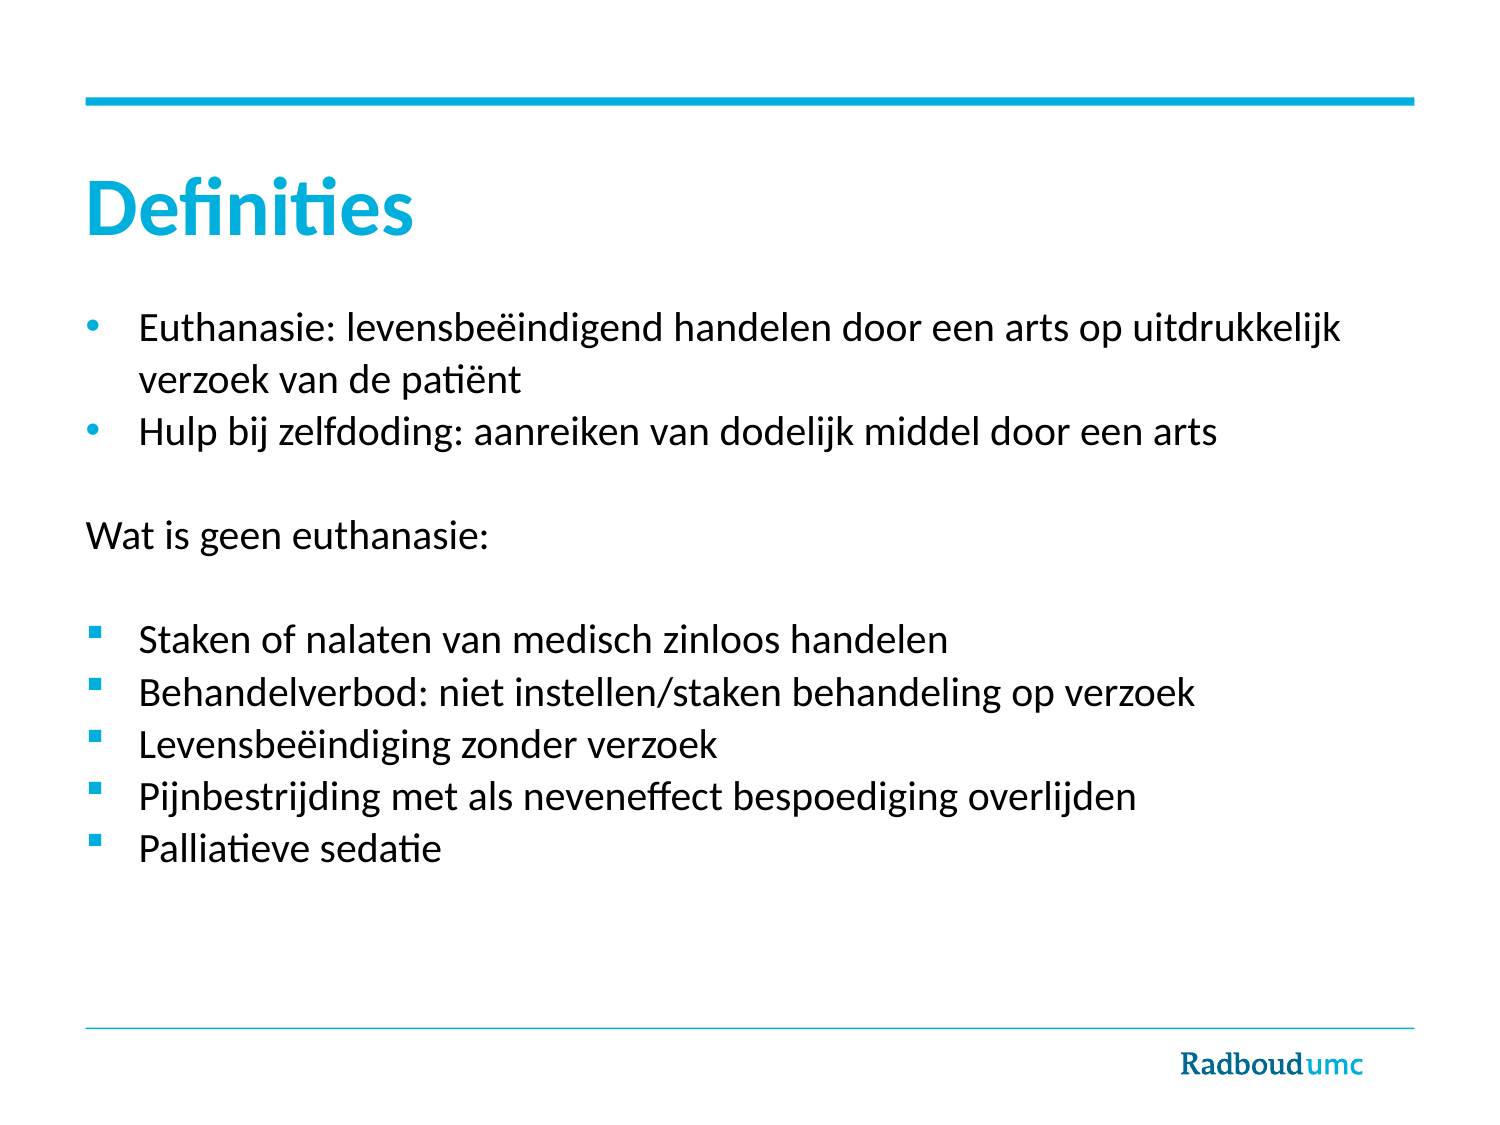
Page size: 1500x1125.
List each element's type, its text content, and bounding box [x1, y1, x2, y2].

list Euthanasie: levensbeëindigend handelen door een arts op uitdrukkelijk verzoek van de patiënt Hulp bij zelfdoding: aanreiken van dodelijk middel door een arts Wat is geen euthanasie: Staken of nalaten van medisch zinloos handelen Behandelverbod: niet instellen/staken behandeling op verzoek Levensbeëindiging zonder verzoek Pijnbestrijding met als neveneffect bespoediging overlijden Palliatieve sedatie [85, 297, 1415, 975]
title Definities [85, 164, 1415, 253]
